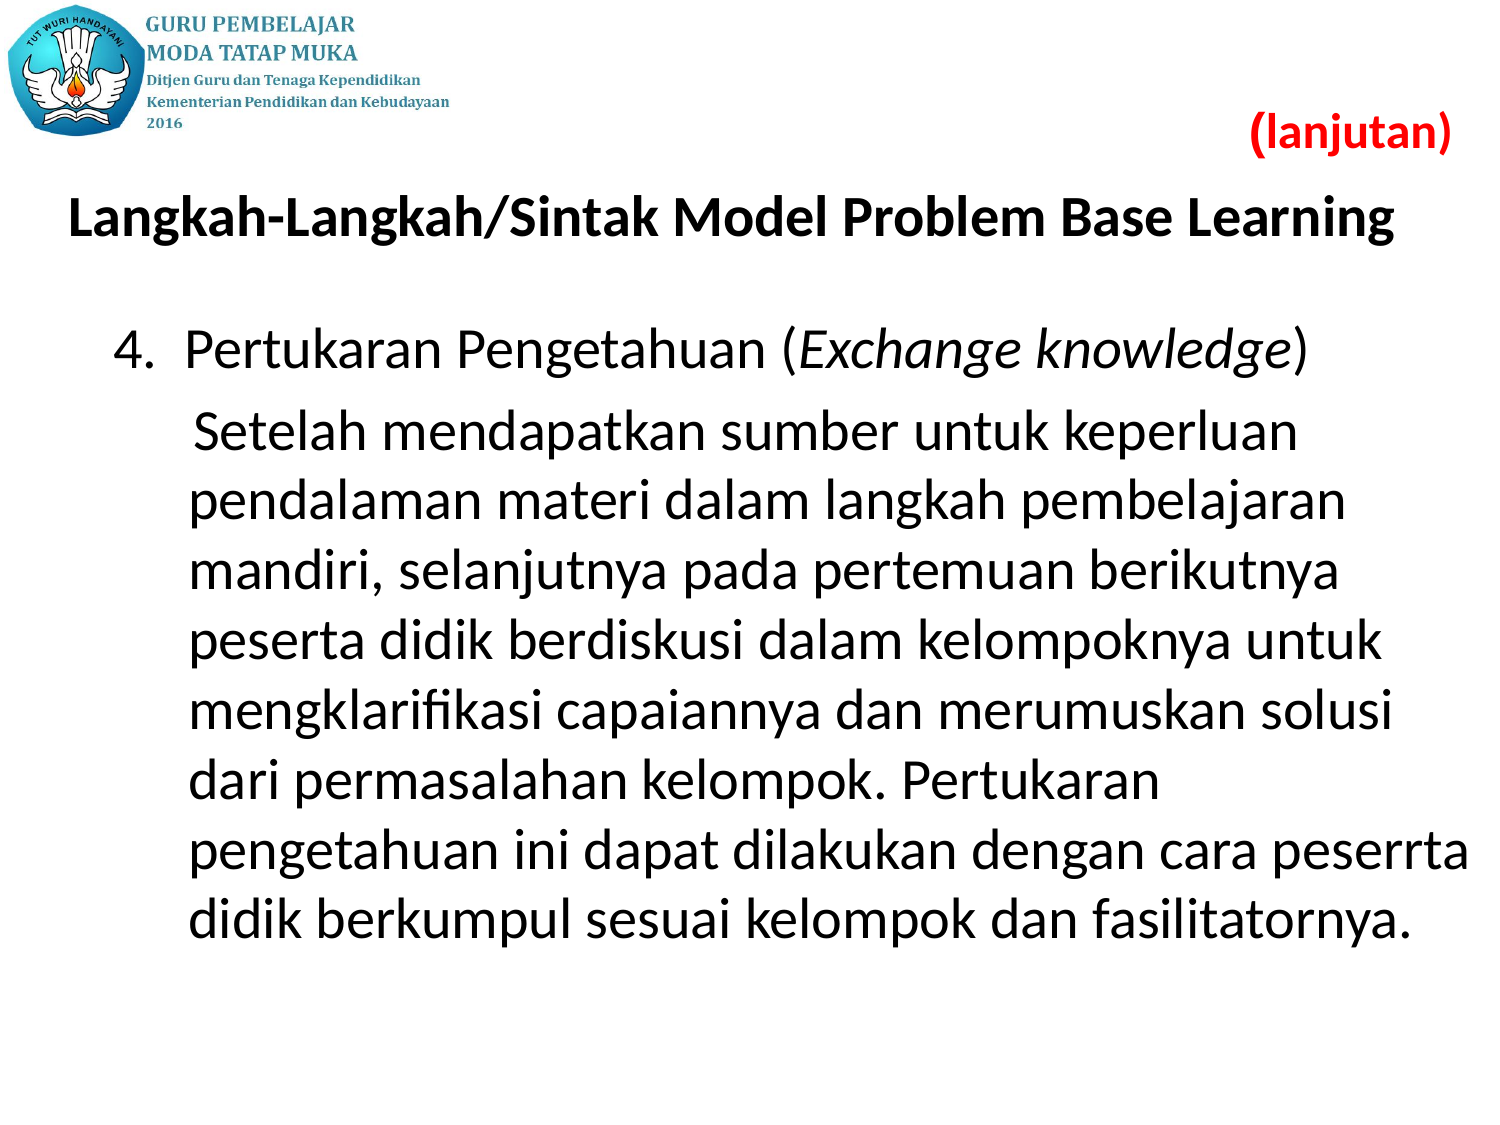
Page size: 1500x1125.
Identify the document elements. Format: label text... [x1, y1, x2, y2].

list 4. Pertukaran Pengetahuan (Exchange knowledge) Setelah mendapatkan sumber untuk keperluan pendalaman materi dalam langkah pembelajaran mandiri, selanjutnya pada pertemuan berikutnya peserta didik berdiskusi dalam kelompoknya untuk mengklarifikasi capaiannya dan merumuskan solusi dari permasalahan kelompok. Pertukaran pengetahuan ini dapat dilakukan dengan cara peserrta didik berkumpul sesuai kelompok dan fasilitatornya. [98, 302, 1499, 1065]
text_box Langkah-Langkah/Sintak Model Problem Base Learning [53, 160, 1457, 266]
picture [4, 0, 455, 139]
